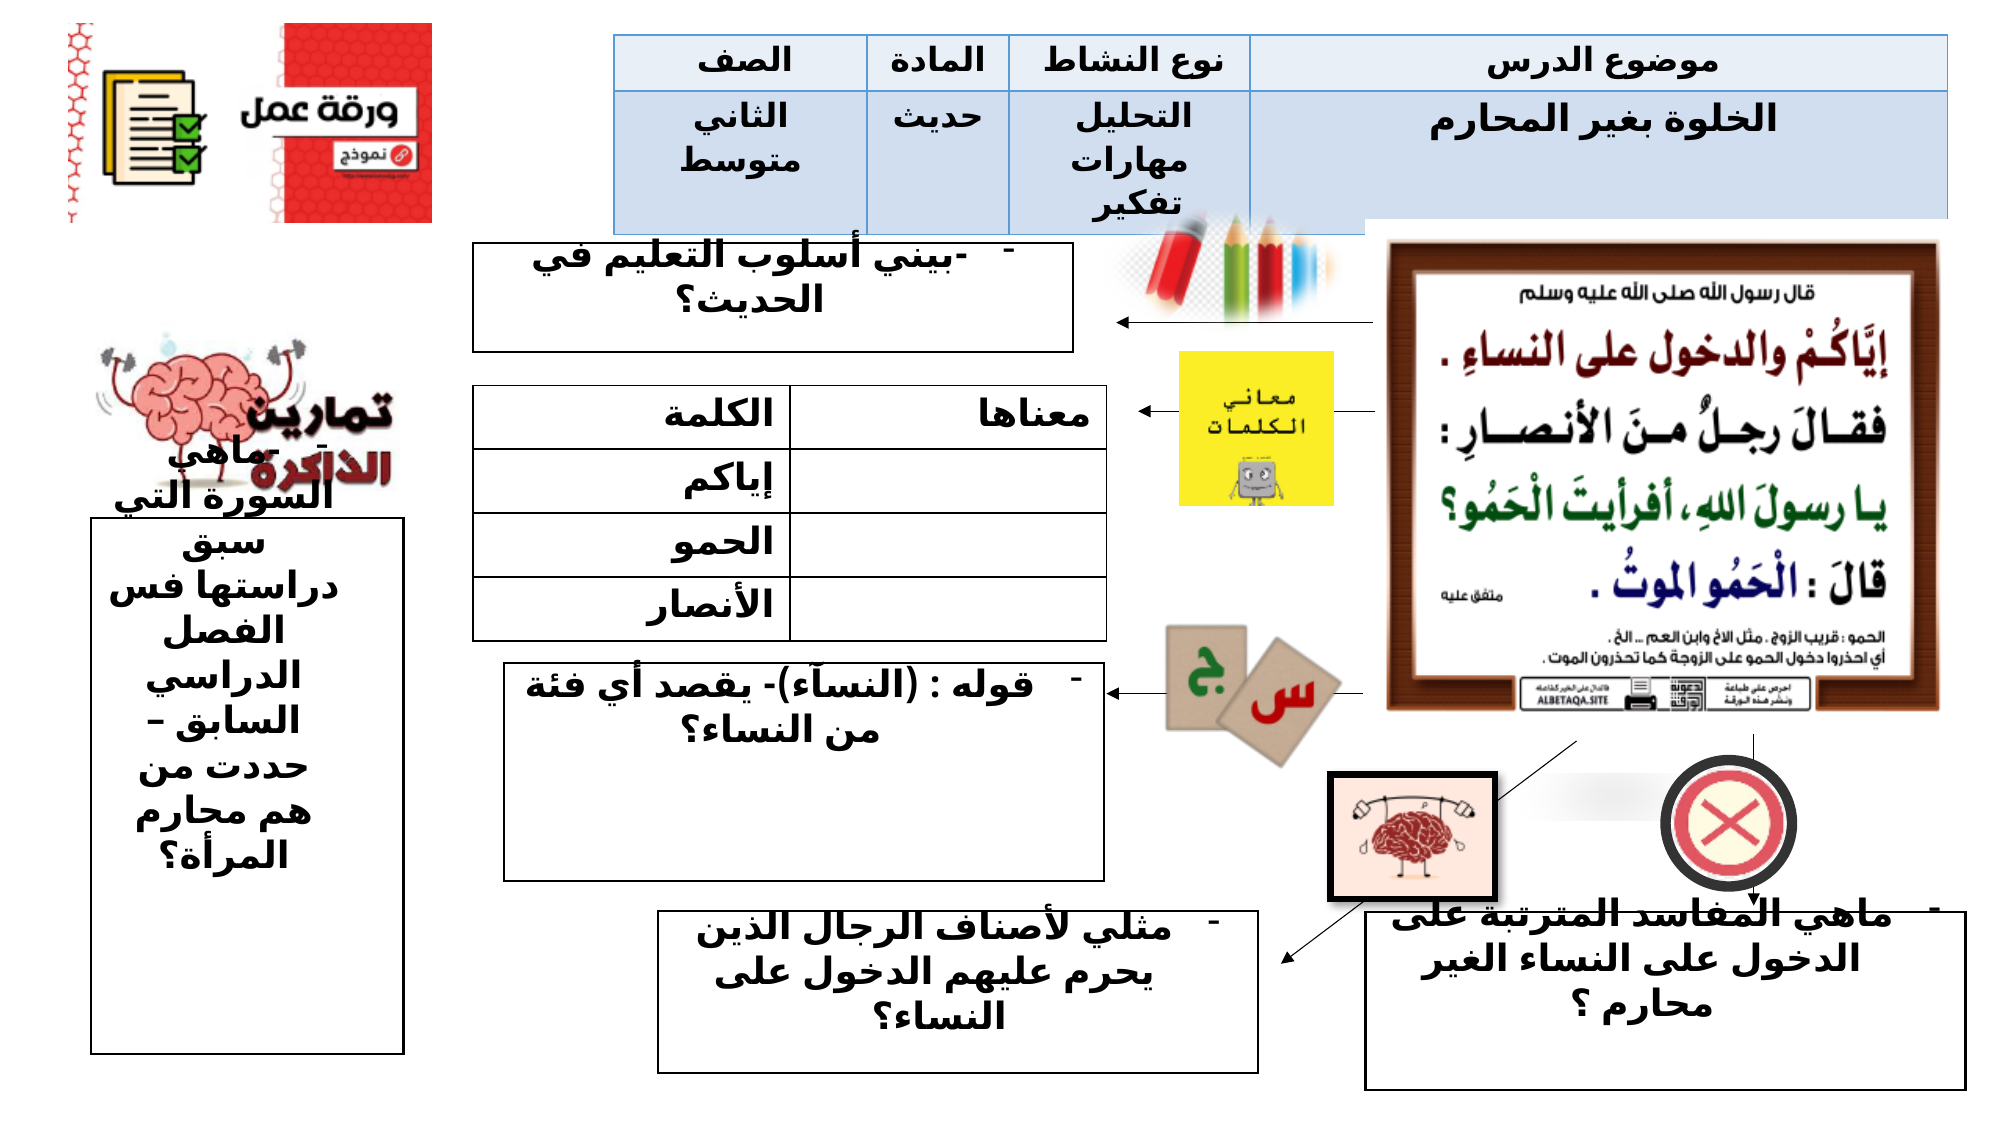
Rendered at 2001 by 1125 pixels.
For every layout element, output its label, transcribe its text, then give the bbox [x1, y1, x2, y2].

text_box -بيني أسلوب التعليم في الحديث؟ [472, 242, 1074, 353]
table_cell التحليل مهارات تفكير [1010, 92, 1249, 234]
table_cell الأنصار [474, 578, 789, 640]
table_cell [791, 514, 1106, 576]
table_header نوع النشاط [1010, 36, 1249, 90]
table_cell الثاني متوسط [615, 92, 866, 234]
text_box قوله : (النسآء)- يقصد أي فئة من النساء؟ [503, 662, 1105, 882]
table_cell الحمو [474, 514, 789, 576]
picture [1096, 202, 1351, 335]
table_header المادة [868, 36, 1008, 90]
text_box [1280, 740, 1577, 964]
table_cell الخلوة بغير المحارم [1251, 92, 1947, 234]
text_box ماهي المفاسد المترتبة على الدخول على النساء الغير محارم ؟ [1364, 911, 1967, 1091]
picture [1365, 219, 1966, 735]
picture [1333, 777, 1492, 897]
text_box -ماهي السورة التي سبق دراستها فس الفصل الدراسي السابق –حددت من هم محارم المرأة؟ [90, 517, 405, 1055]
text_box مثلي لأصناف الرجال الذين يحرم عليهم الدخول على النساء؟ [657, 910, 1259, 1074]
table_header موضوع الدرس [1251, 36, 1947, 90]
table_cell [791, 578, 1106, 640]
table_header الصف [615, 36, 866, 90]
picture [1665, 760, 1793, 887]
table_header معناها [791, 386, 1106, 448]
picture [1179, 351, 1334, 506]
table_cell [791, 450, 1106, 512]
table_cell حديث [868, 92, 1008, 234]
picture [1156, 594, 1350, 788]
table_header الكلمة [474, 386, 789, 448]
table_cell إياكم [474, 450, 789, 512]
picture [68, 23, 432, 223]
picture [87, 323, 400, 499]
